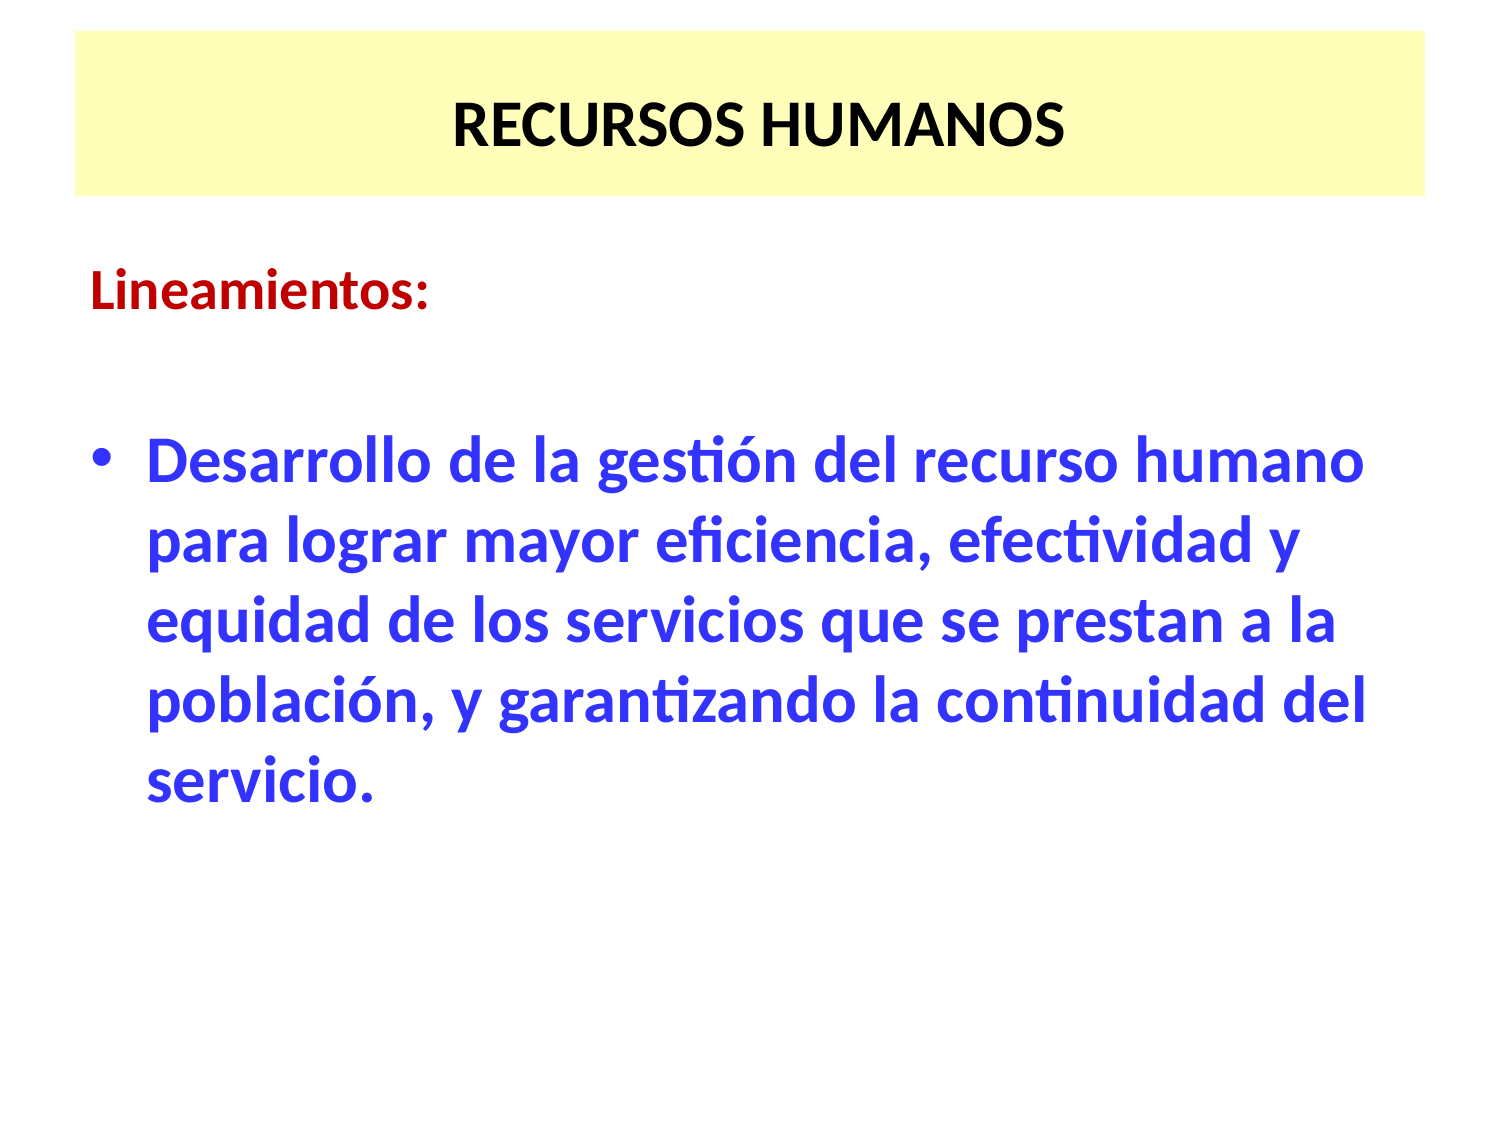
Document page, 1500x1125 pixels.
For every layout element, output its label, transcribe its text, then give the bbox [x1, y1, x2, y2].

title RECURSOS HUMANOS [75, 30, 1425, 197]
list Lineamientos: Desarrollo de la gestión del recurso humano para lograr mayor eficiencia, efectividad y equidad de los servicios que se prestan a la población, y garantizando la continuidad del servicio. [75, 243, 1425, 1038]
